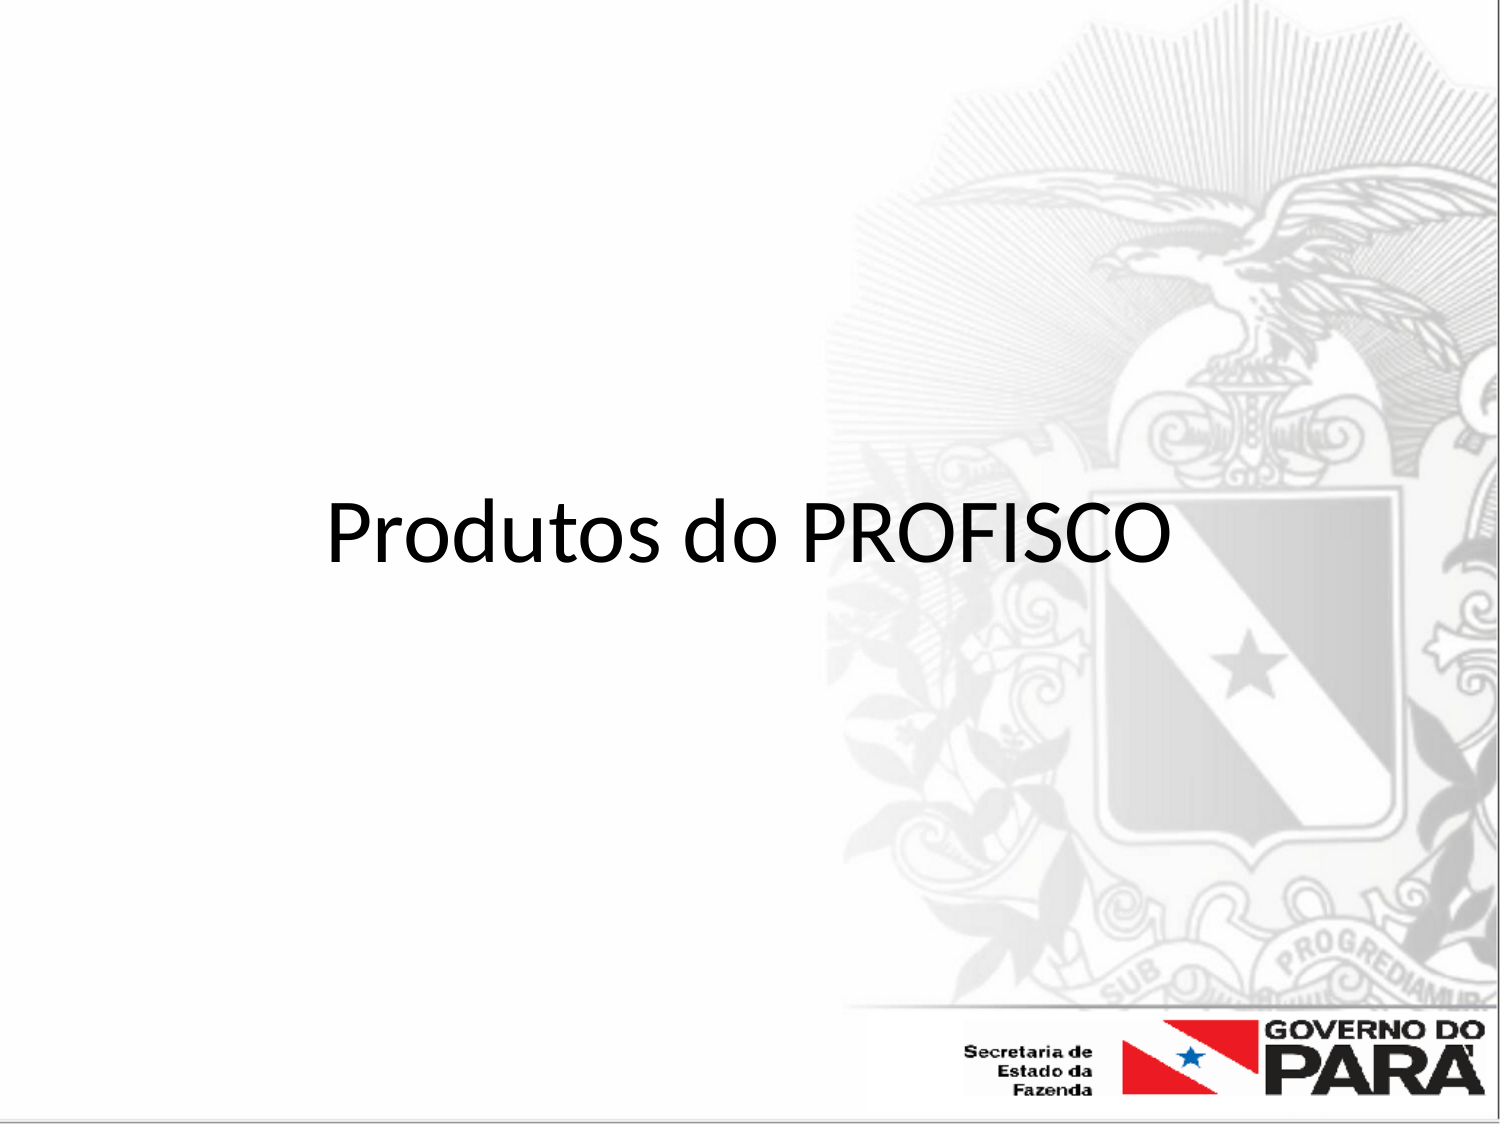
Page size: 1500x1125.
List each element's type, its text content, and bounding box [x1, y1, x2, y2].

list Produtos do PROFISCO [74, 463, 1426, 610]
picture [0, 0, 1500, 1125]
